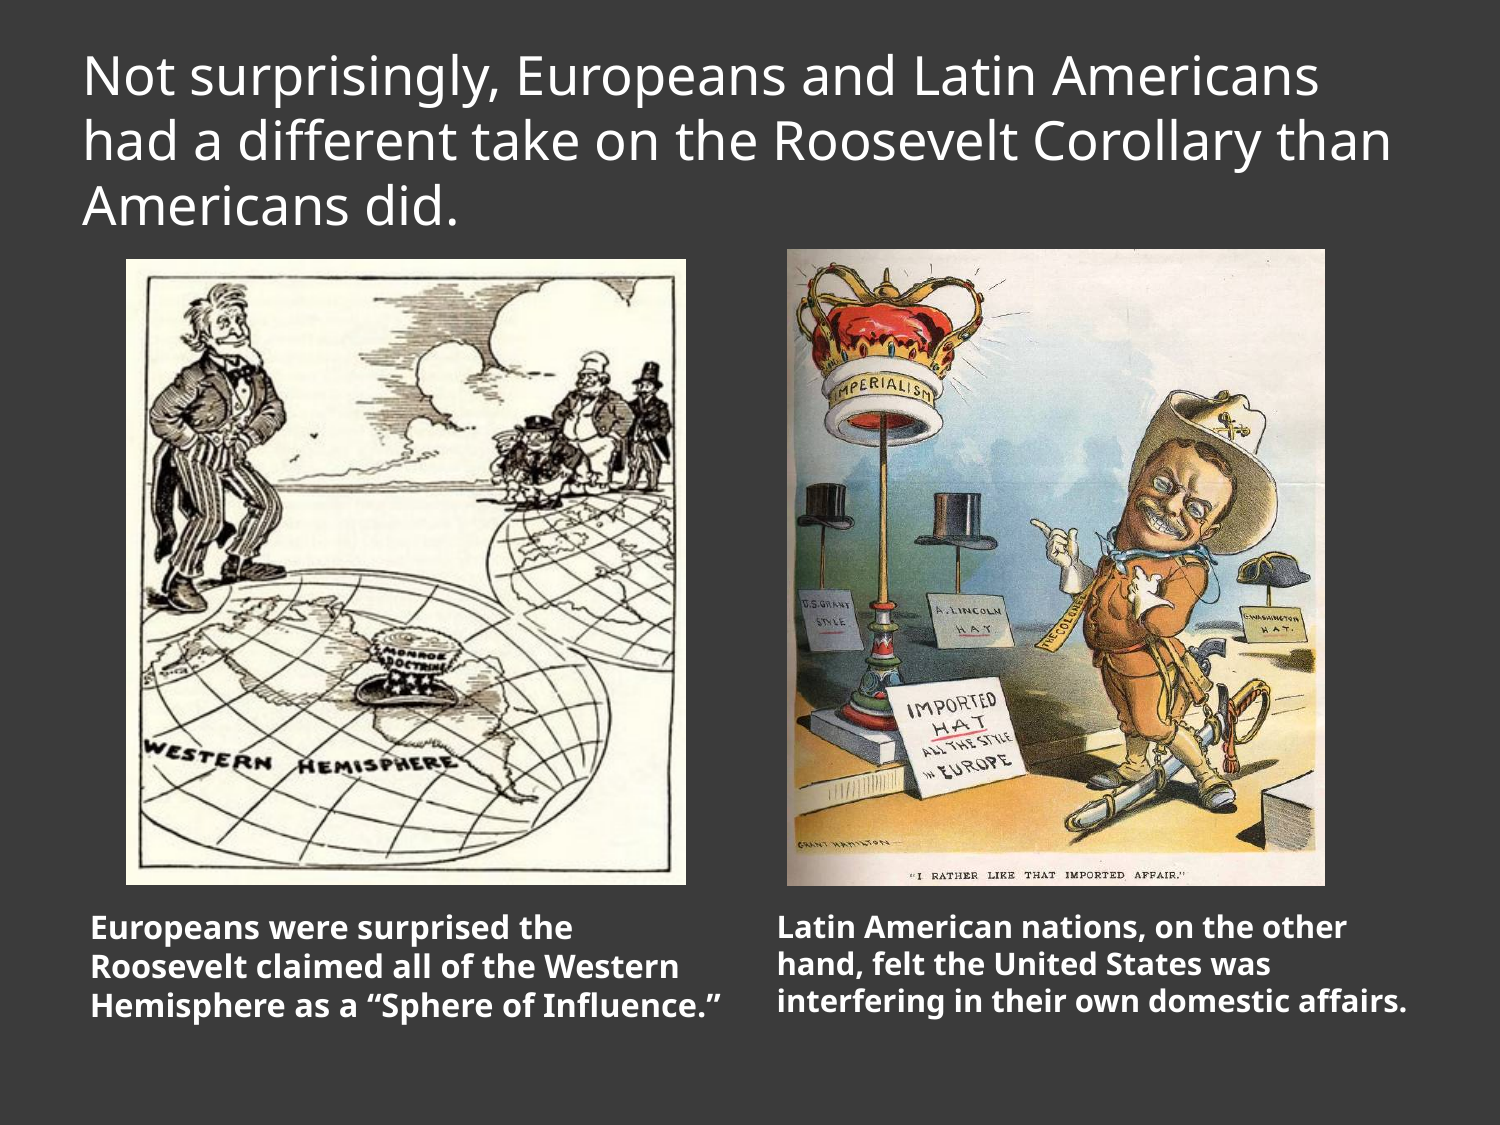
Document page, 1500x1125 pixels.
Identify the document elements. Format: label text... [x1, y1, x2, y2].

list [787, 249, 1326, 887]
title Not surprisingly, Europeans and Latin Americans had a different take on the Roosevelt Corollary than Americans did. [75, 44, 1425, 233]
list Europeans were surprised the Roosevelt claimed all of the Western Hemisphere as a “Sphere of Influence.” [75, 900, 738, 1038]
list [126, 259, 687, 885]
list Latin American nations, on the other hand, felt the United States was interfering in their own domestic affairs. [761, 900, 1425, 1038]
